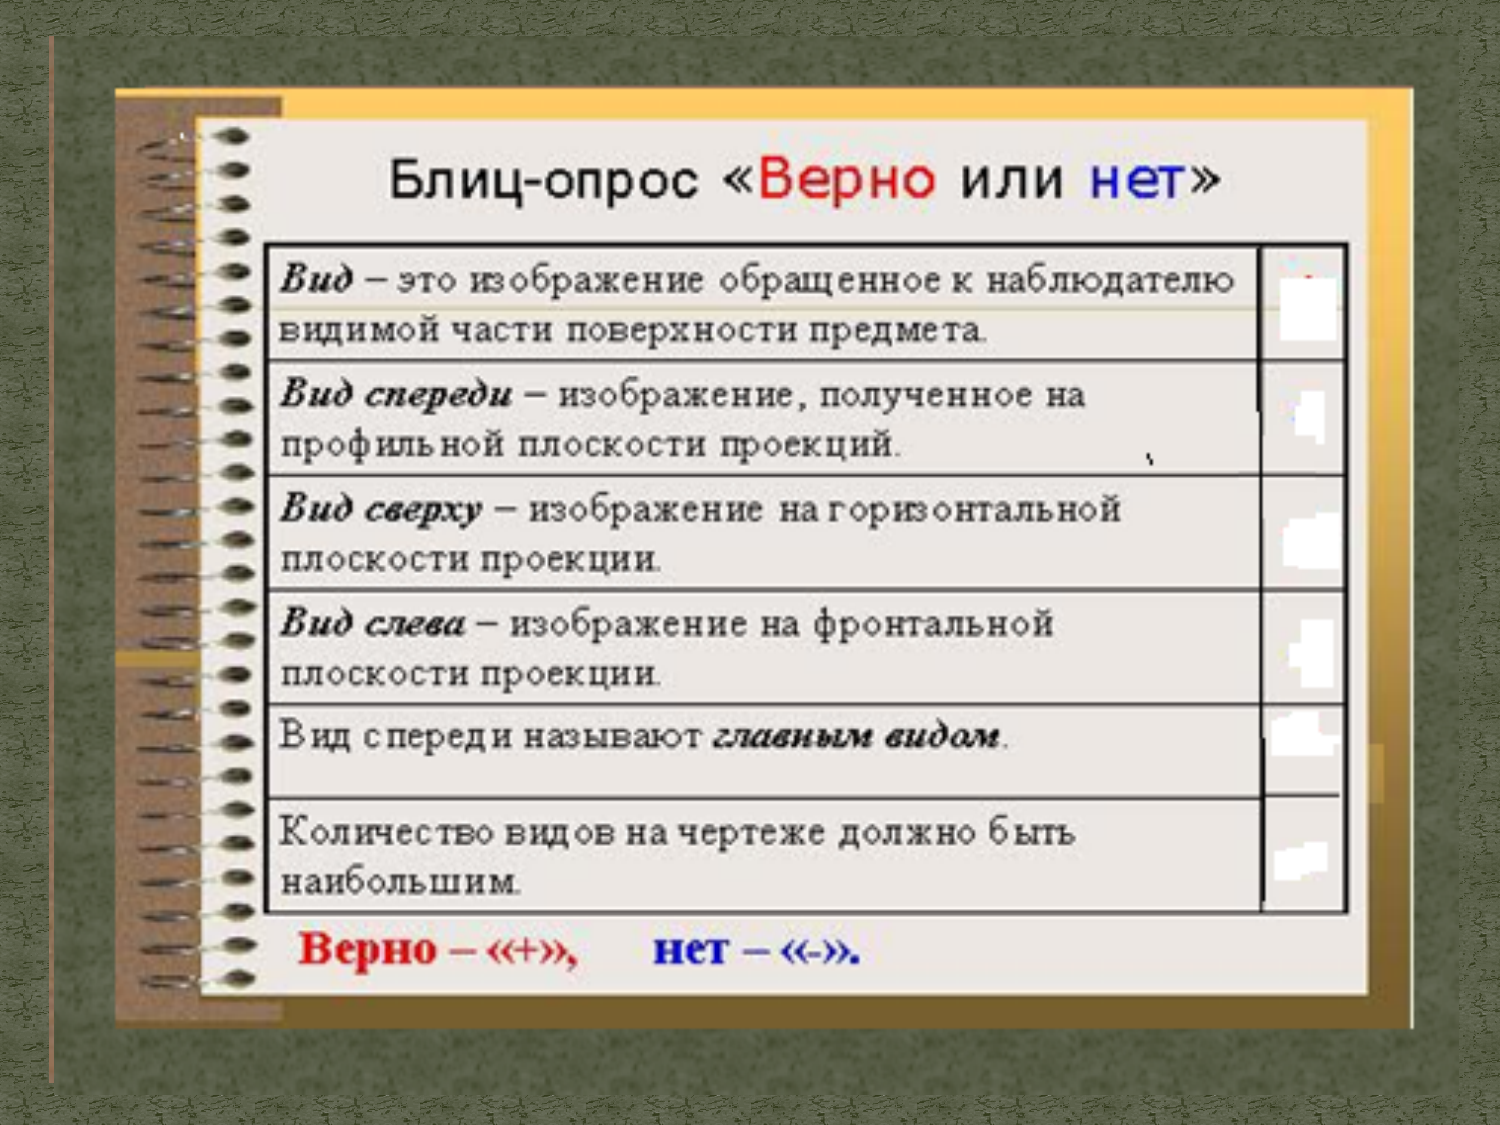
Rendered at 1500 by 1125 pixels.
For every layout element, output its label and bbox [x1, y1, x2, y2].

picture [49, 36, 1459, 1095]
